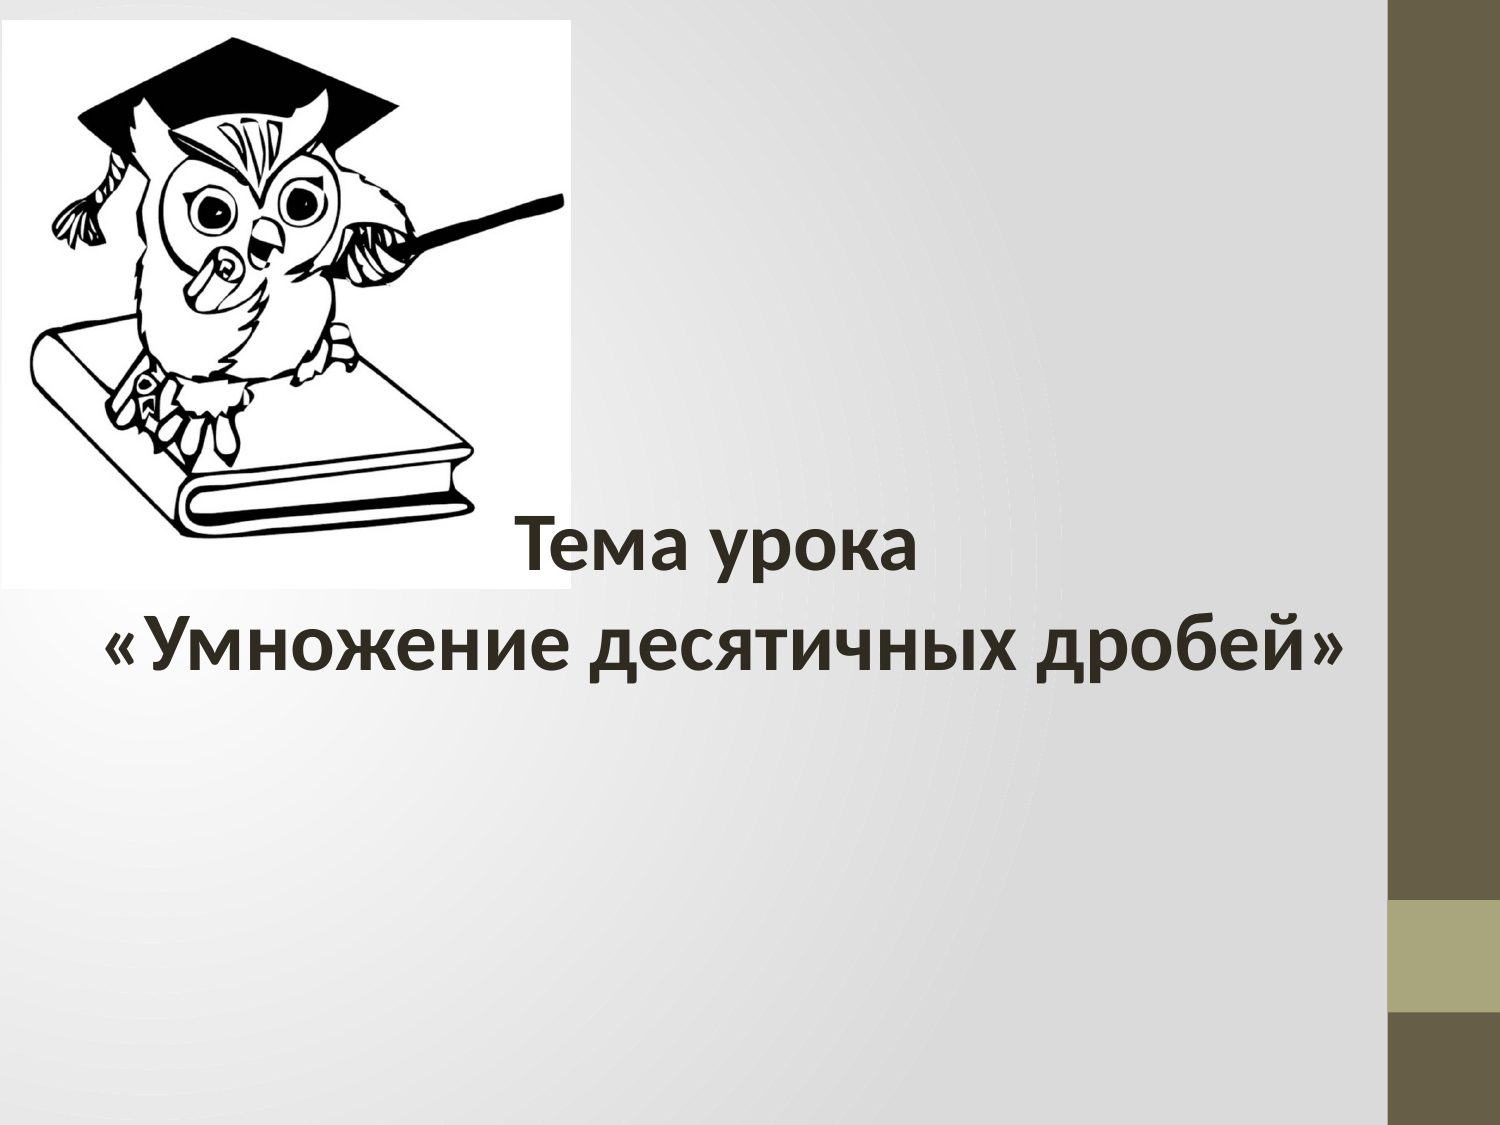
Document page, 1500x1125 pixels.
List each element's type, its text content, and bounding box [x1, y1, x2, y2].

text_box Тема урока «Умножение десятичных дробей» [64, 479, 1388, 695]
picture [2, 20, 571, 589]
